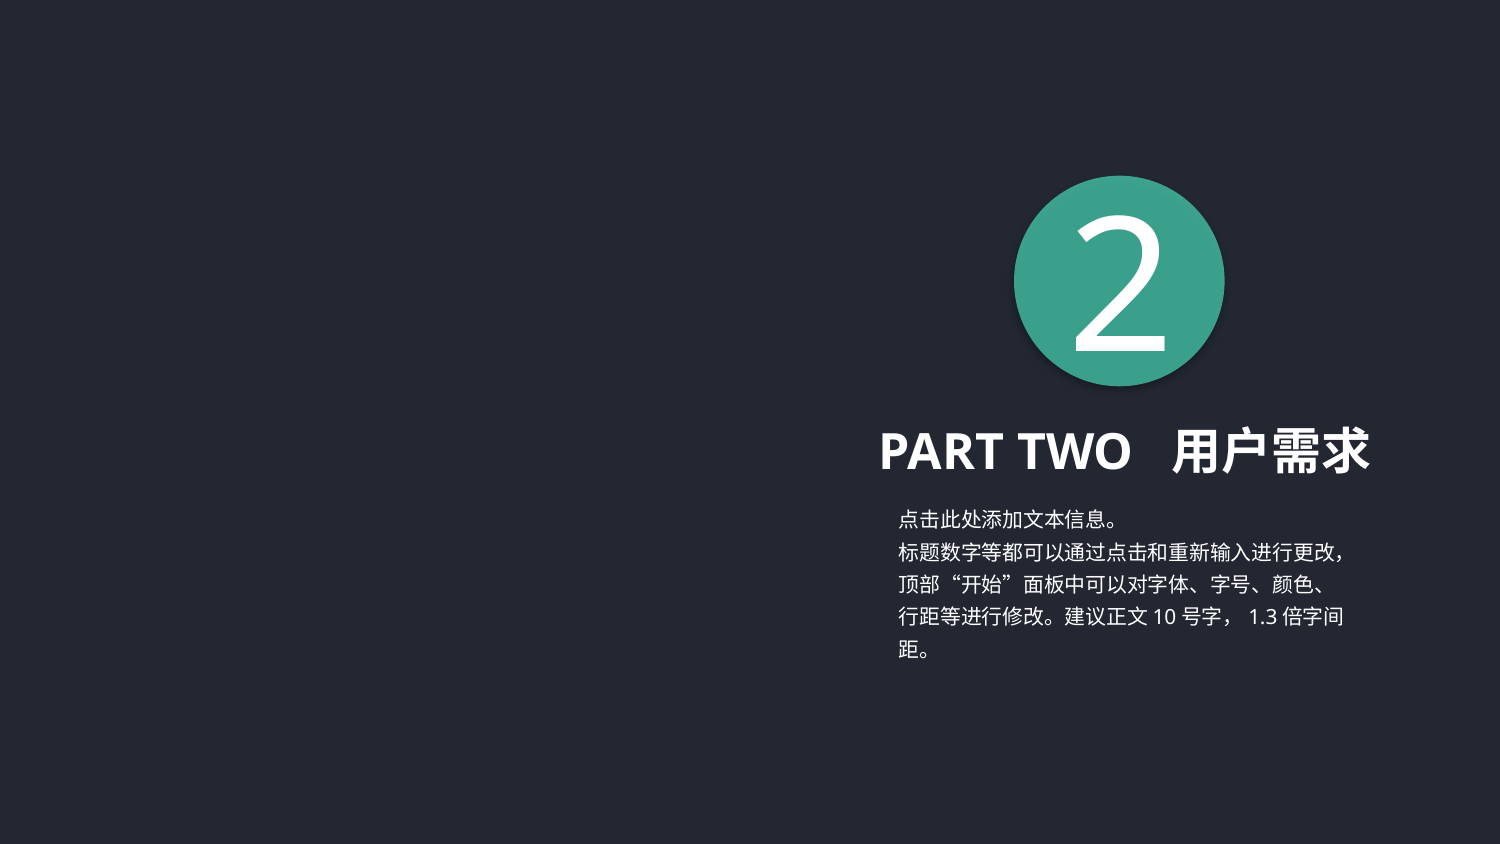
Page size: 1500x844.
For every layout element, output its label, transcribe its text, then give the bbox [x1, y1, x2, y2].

text_box [1013, 199, 1052, 363]
text_box 2 [1052, 156, 1190, 397]
text_box [1190, 201, 1226, 361]
text_box 点击此处添加文本信息。 标题数字等都可以通过点击和重新输入进行更改，顶部“开始”面板中可以对字体、字号、颜色、行距等进行修改。建议正文10号字，1.3倍字间距。 [883, 491, 1365, 669]
text_box PART TWO 用户需求 [863, 412, 1387, 487]
